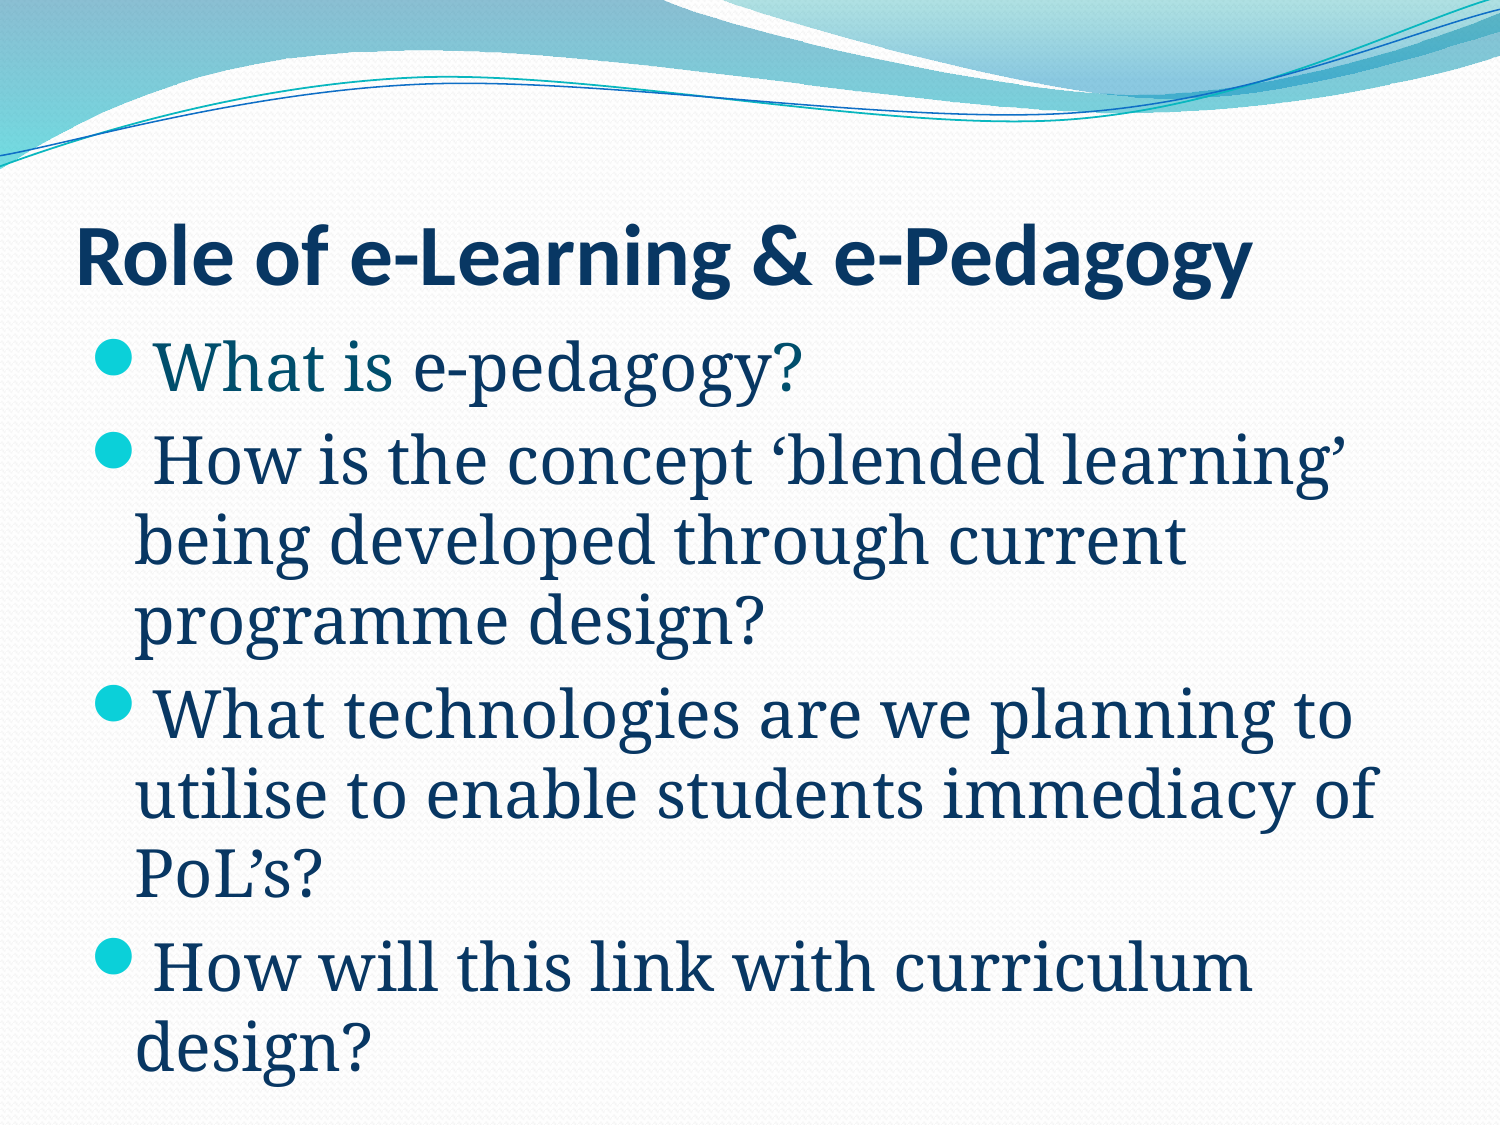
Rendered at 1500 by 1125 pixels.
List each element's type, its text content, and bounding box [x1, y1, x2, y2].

list What is e-pedagogy? How is the concept ‘blended learning’ being developed through current programme design? What technologies are we planning to utilise to enable students immediacy of PoL’s? How will this link with curriculum design? [75, 317, 1425, 1038]
title Role of e-Learning & e-Pedagogy [75, 115, 1425, 303]
